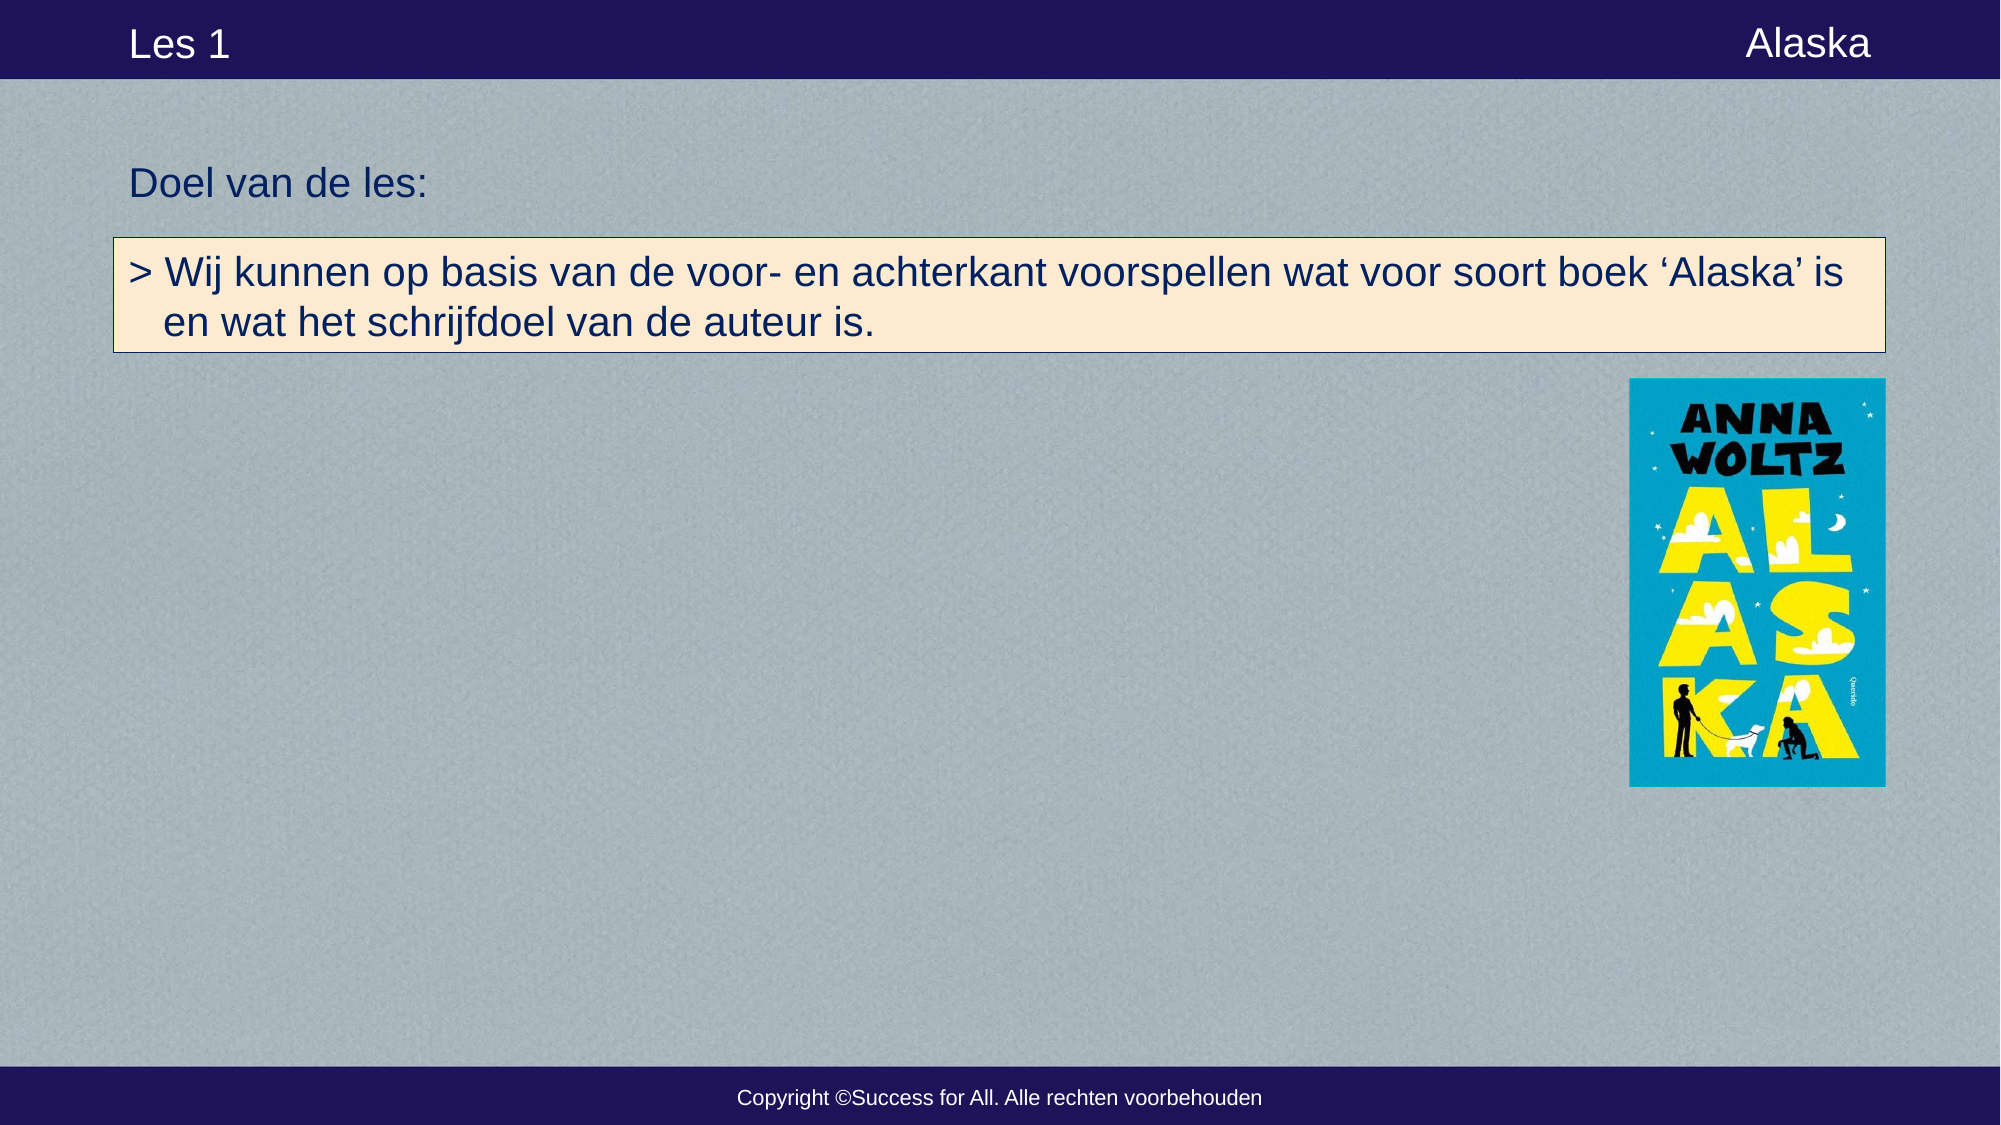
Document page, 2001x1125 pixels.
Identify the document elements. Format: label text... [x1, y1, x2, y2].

text_box Copyright ©Success for All. Alle rechten voorbehouden [0, 1076, 2000, 1125]
picture [0, 0, 2001, 1125]
text_box Alaska [999, 8, 1886, 73]
text_box Doel van de les: [113, 148, 1635, 214]
text_box Les 1 [114, 9, 354, 75]
text_box > Wij kunnen op basis van de voor- en achterkant voorspellen wat voor soort boek ‘Alaska’ is en wat het schrijfdoel van de auteur is. [113, 237, 1886, 353]
